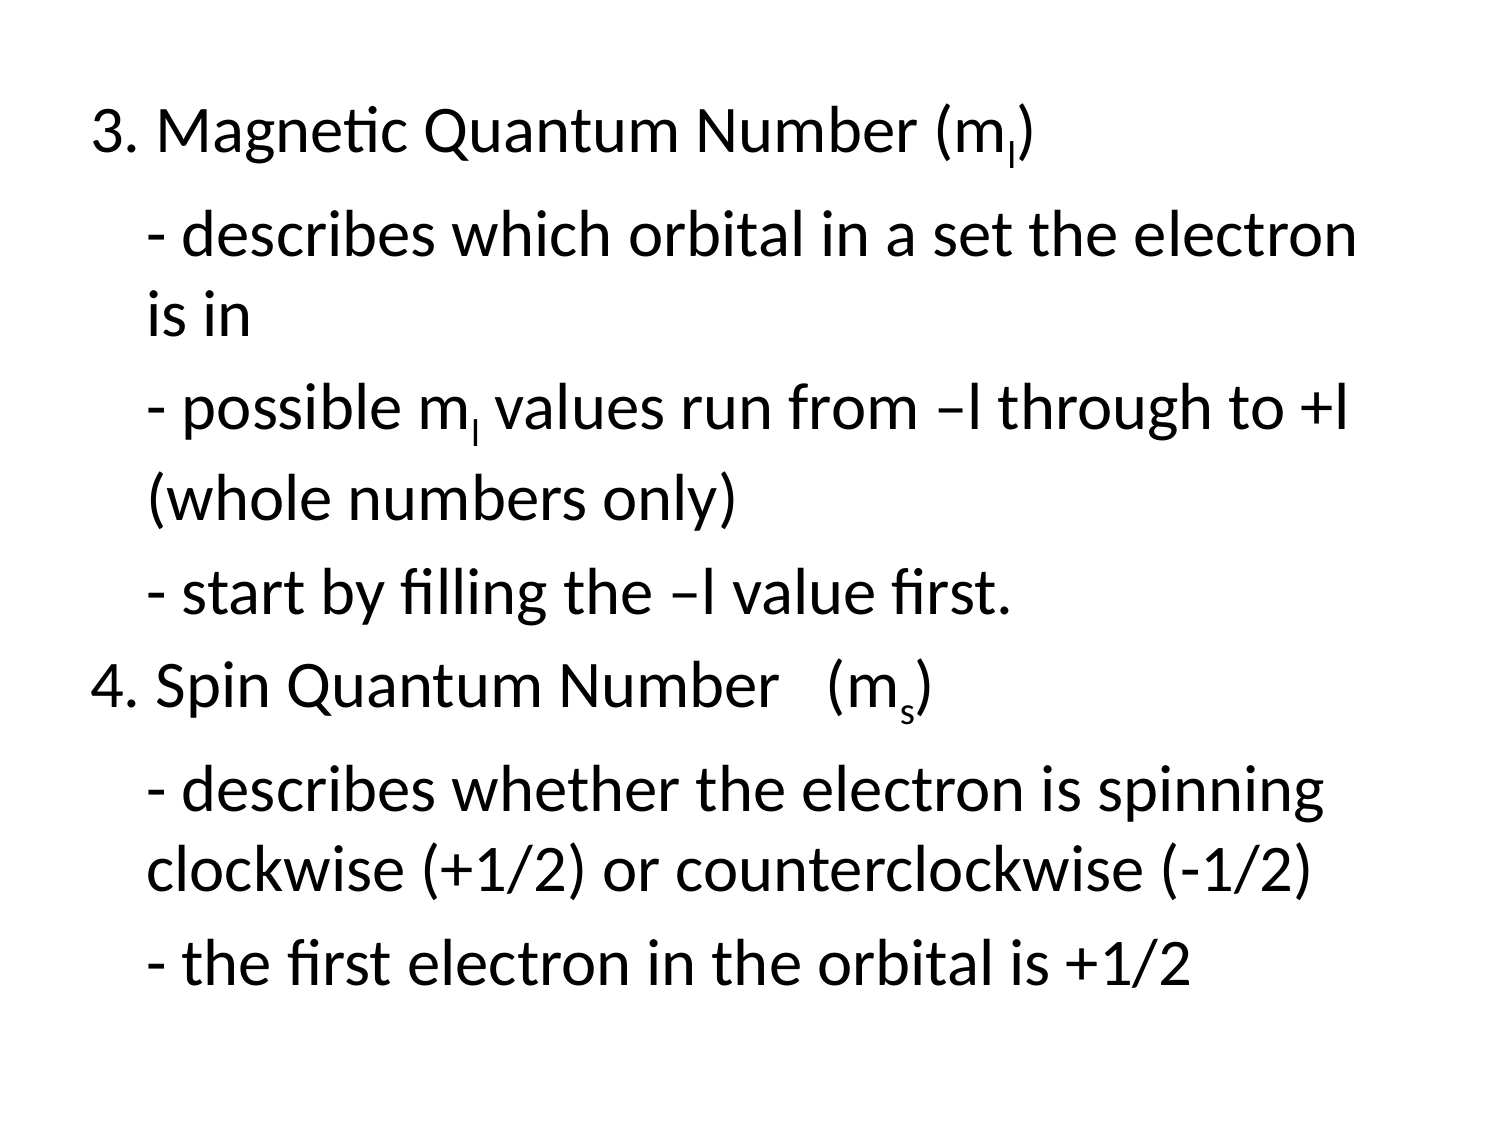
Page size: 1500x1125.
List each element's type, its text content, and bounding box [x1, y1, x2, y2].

list 3. Magnetic Quantum Number (ml) - describes which orbital in a set the electron is in - possible ml values run from –l through to +l (whole numbers only) - start by filling the –l value first. 4. Spin Quantum Number (ms) - describes whether the electron is spinning clockwise (+1/2) or counterclockwise (-1/2) - the first electron in the orbital is +1/2 [74, 77, 1426, 1006]
